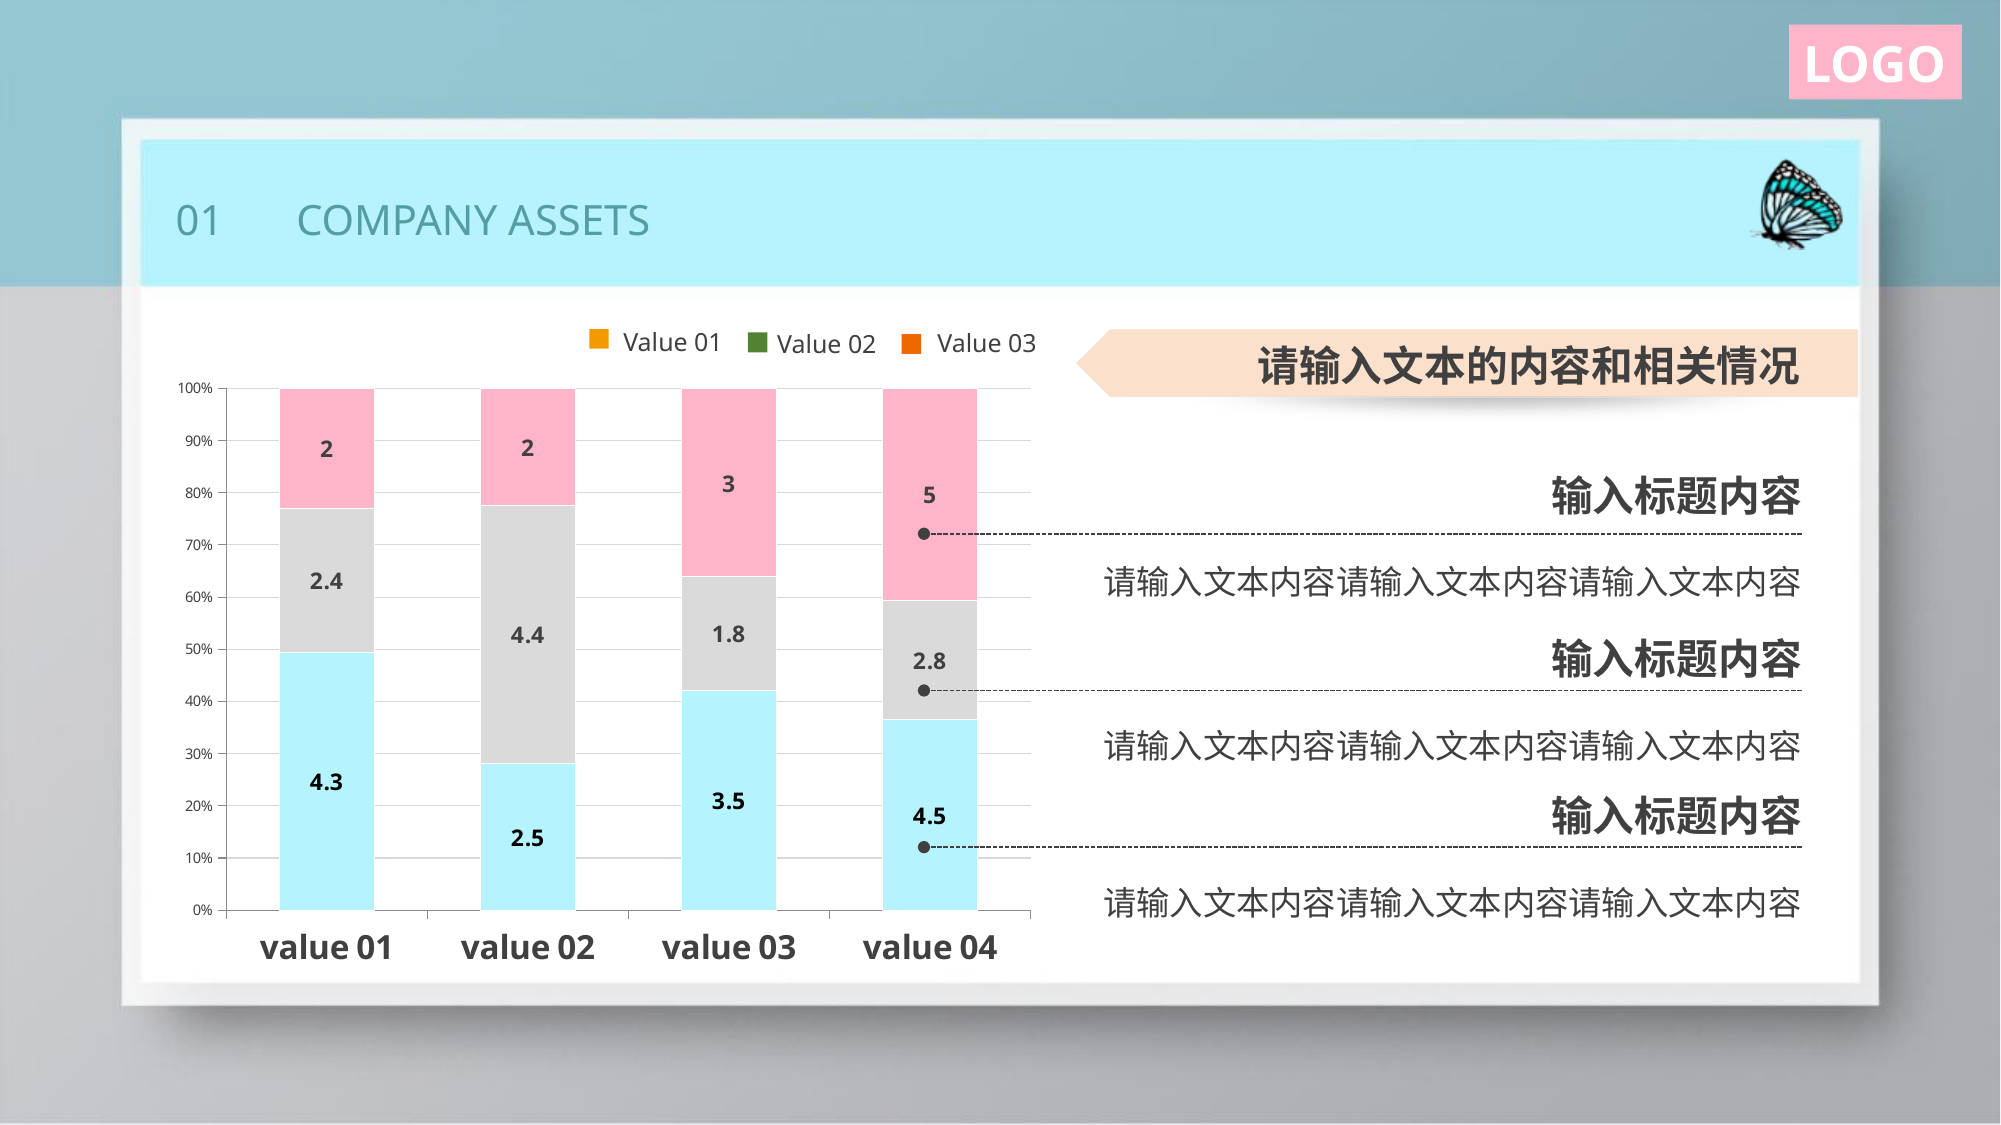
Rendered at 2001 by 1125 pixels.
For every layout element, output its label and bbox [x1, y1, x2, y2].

text_box [923, 475, 1802, 602]
picture [0, 0, 2001, 1125]
text_box [1075, 329, 1859, 431]
text_box [923, 795, 1802, 923]
text_box [923, 638, 1802, 766]
text_box [159, 324, 1070, 982]
